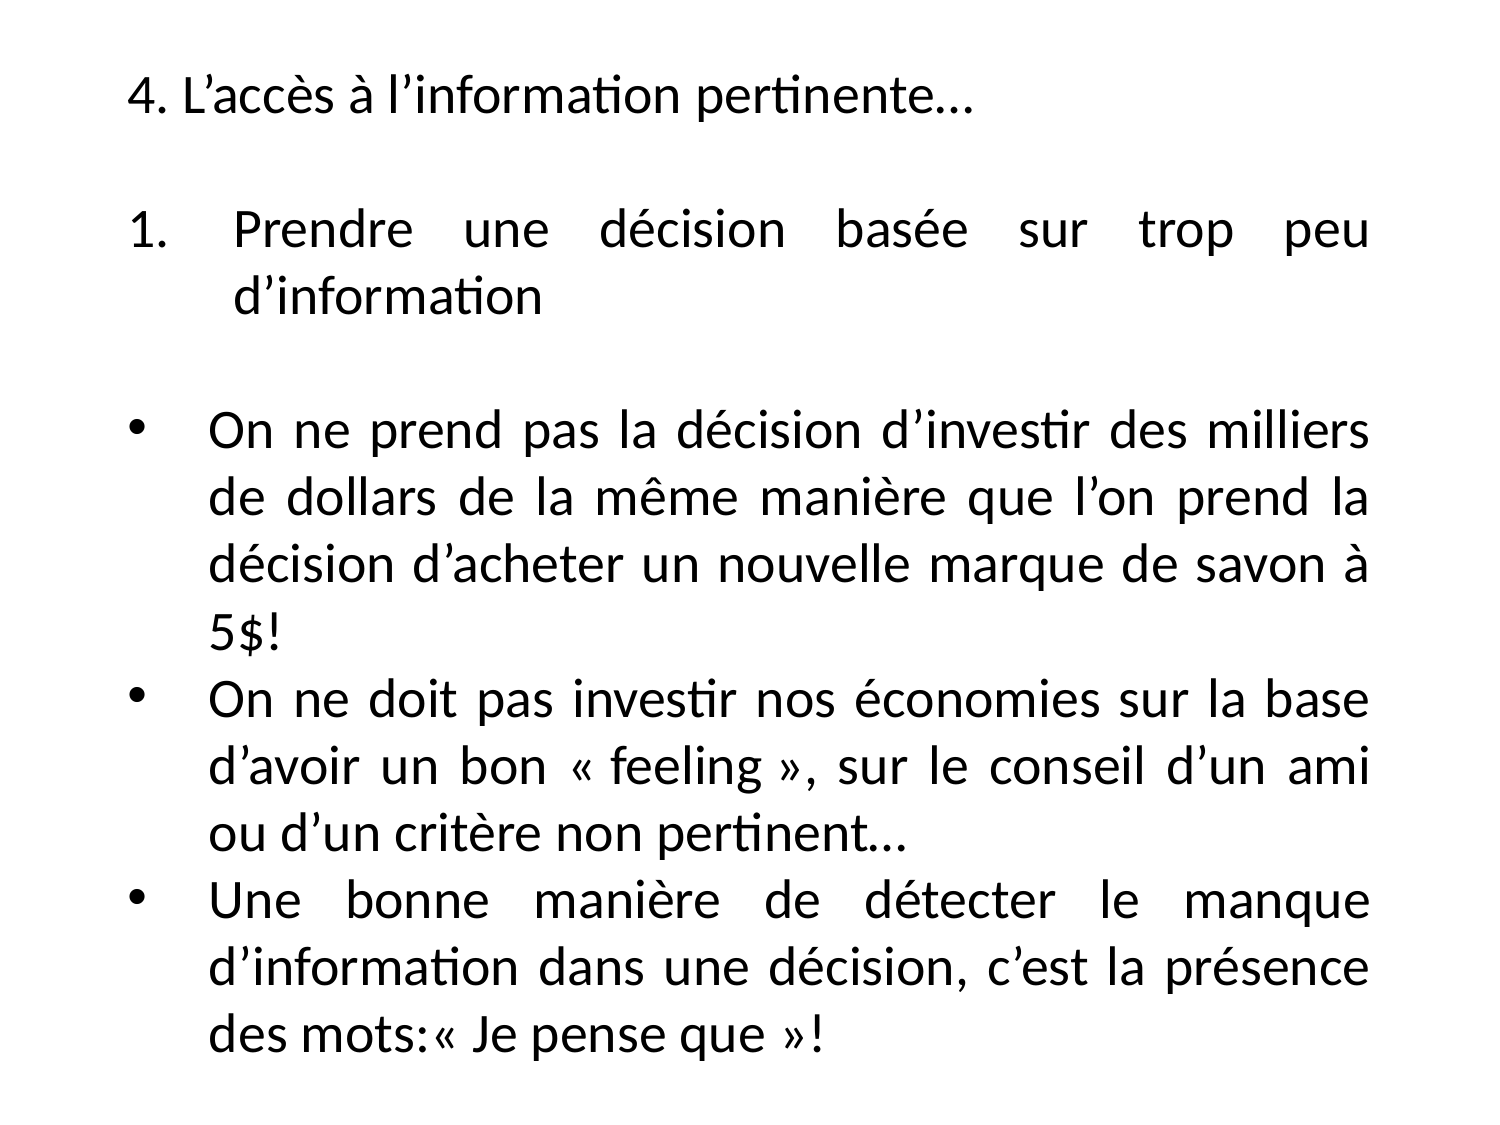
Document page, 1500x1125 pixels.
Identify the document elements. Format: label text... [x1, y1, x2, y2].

text_box 4. L’accès à l’information pertinente… Prendre une décision basée sur trop peu d’information On ne prend pas la décision d’investir des milliers de dollars de la même manière que l’on prend la décision d’acheter un nouvelle marque de savon à 5$! On ne doit pas investir nos économies sur la base d’avoir un bon « feeling », sur le conseil d’un ami ou d’un critère non pertinent… Une bonne manière de détecter le manque d’information dans une décision, c’est la présence des mots:« Je pense que »! [112, 50, 1388, 1075]
